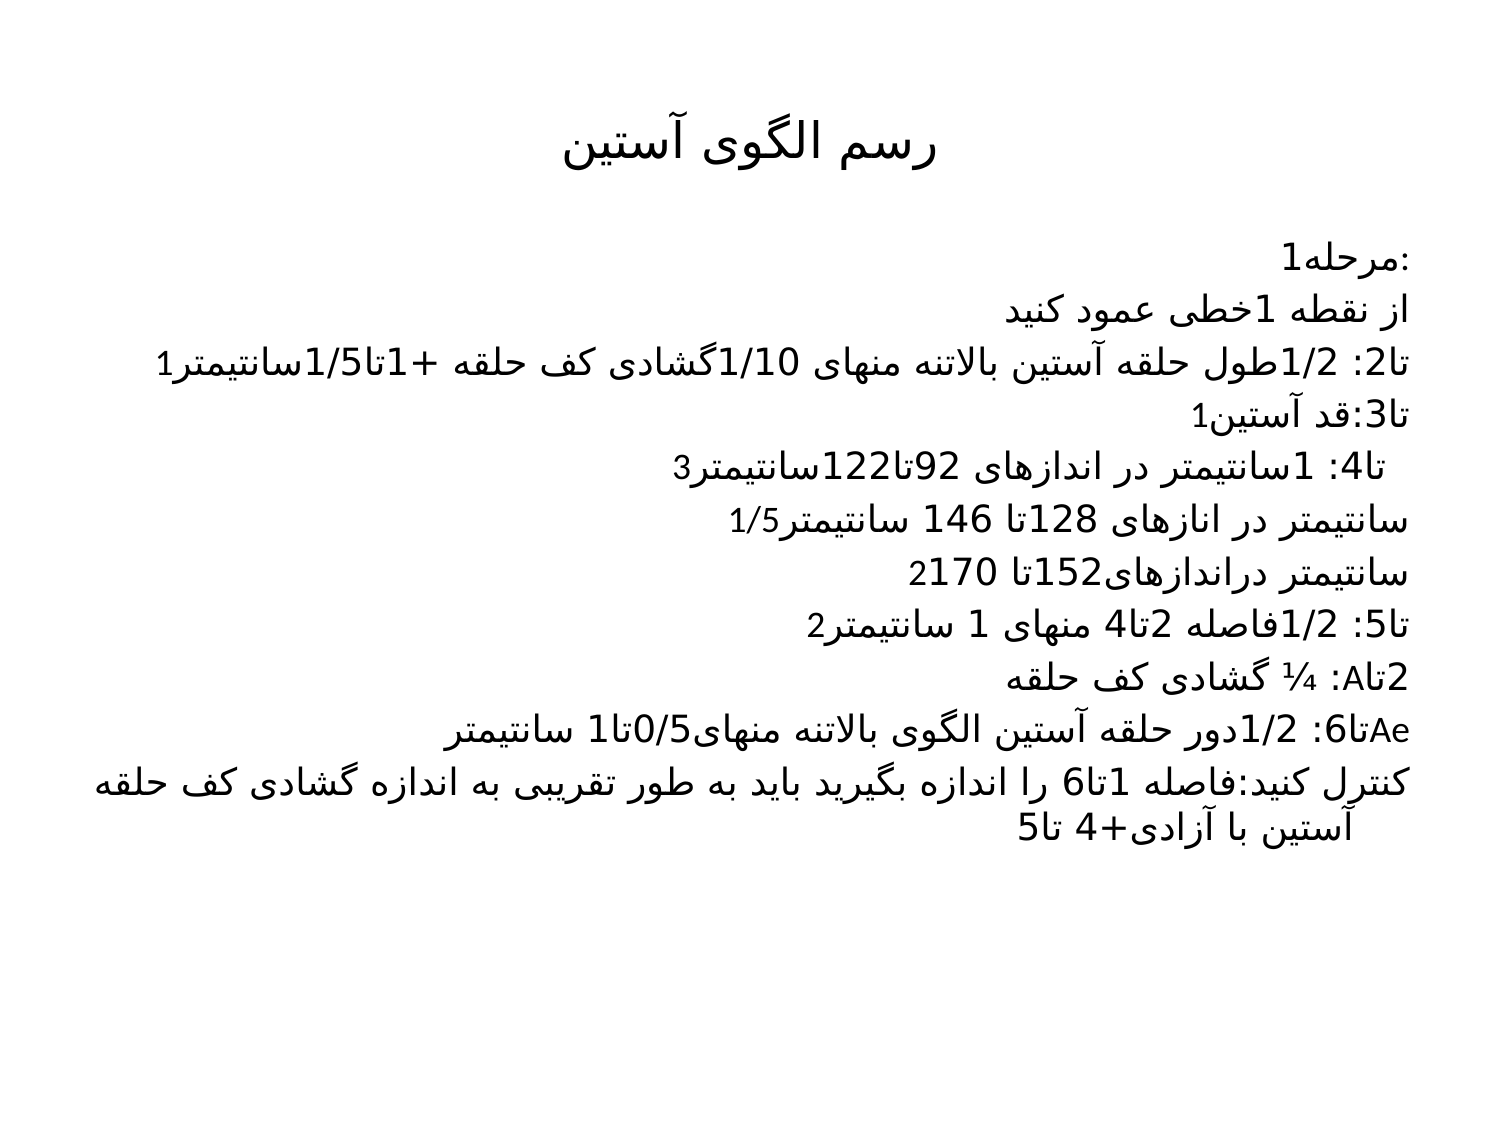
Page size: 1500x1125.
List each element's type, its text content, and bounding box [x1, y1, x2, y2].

list مرحله1: از نقطه 1خطی عمود کنید 1تا2: 1/2طول حلقه آستین بالاتنه منهای 1/10گشادی کف حلقه +1تا1/5سانتیمتر 1تا3:قد آستین 3تا4: 1سانتیمتر در اندازهای 92تا122سانتیمتر 1/5سانتیمتر در انازهای 128تا 146 سانتیمتر 2سانتیمتر دراندازهای152تا 170 2تا5: 1/2فاصله 2تا4 منهای 1 سانتیمتر 2تاA: ¼ گشادی کف حلقه Aeتا6: 1/2دور حلقه آستین الگوی بالاتنه منهای0/5تا1 سانتیمتر کنترل کنید:فاصله 1تا6 را اندازه بگیرید باید به طور تقریبی به اندازه گشادی کف حلقه آستین با آزادی+4 تا5 [75, 224, 1425, 1005]
title رسم الگوی آستین [75, 45, 1425, 224]
